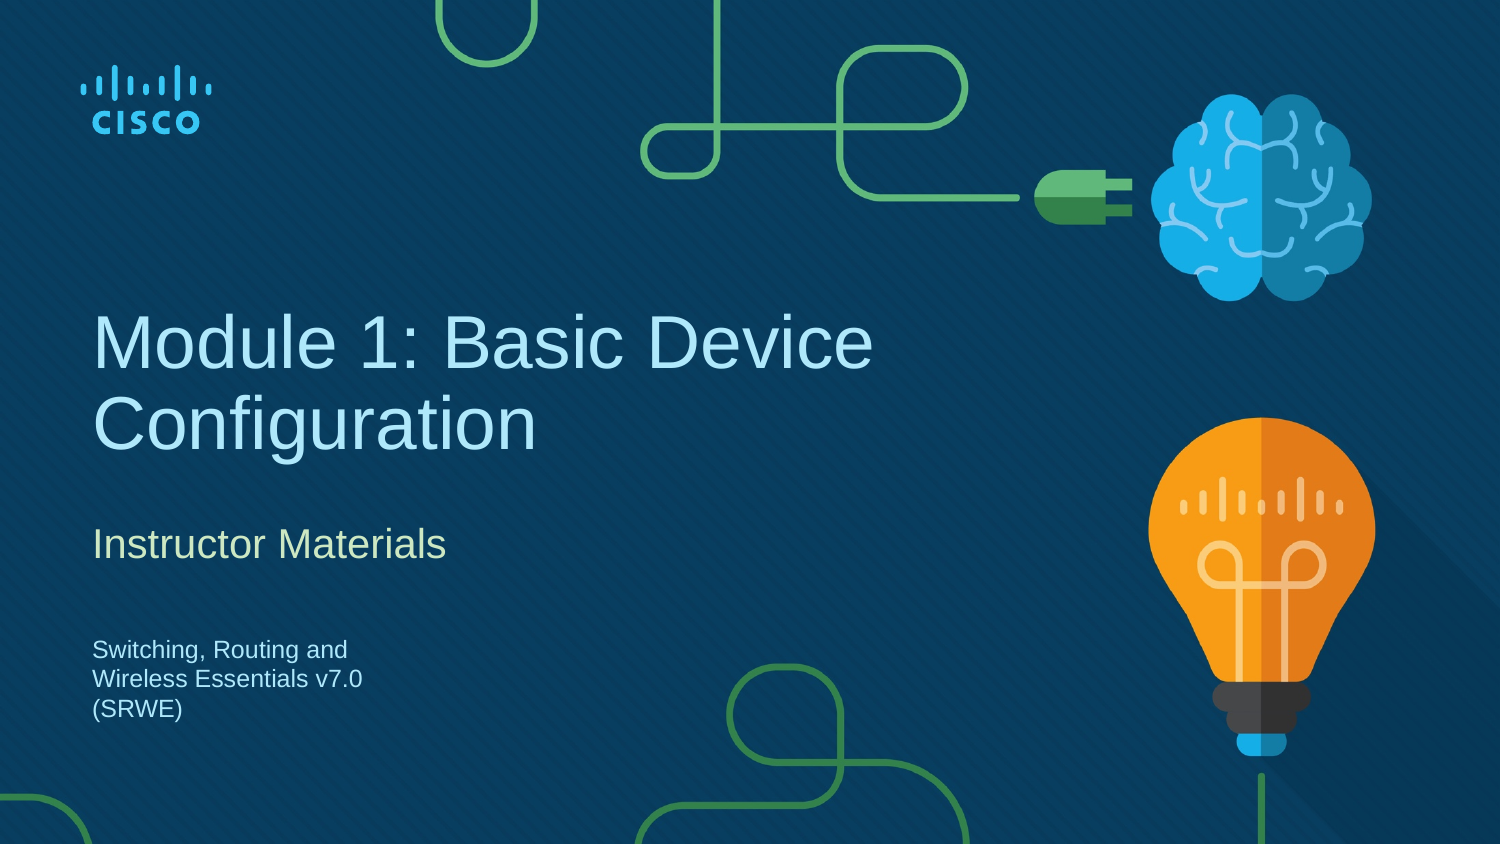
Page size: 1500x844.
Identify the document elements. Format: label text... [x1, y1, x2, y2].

picture [0, 0, 1500, 844]
subtitle Switching, Routing and Wireless Essentials v7.0 (SRWE) [77, 612, 460, 761]
title Module 1: Basic Device Configuration [77, 200, 1153, 474]
list Instructor Materials [77, 513, 1049, 563]
